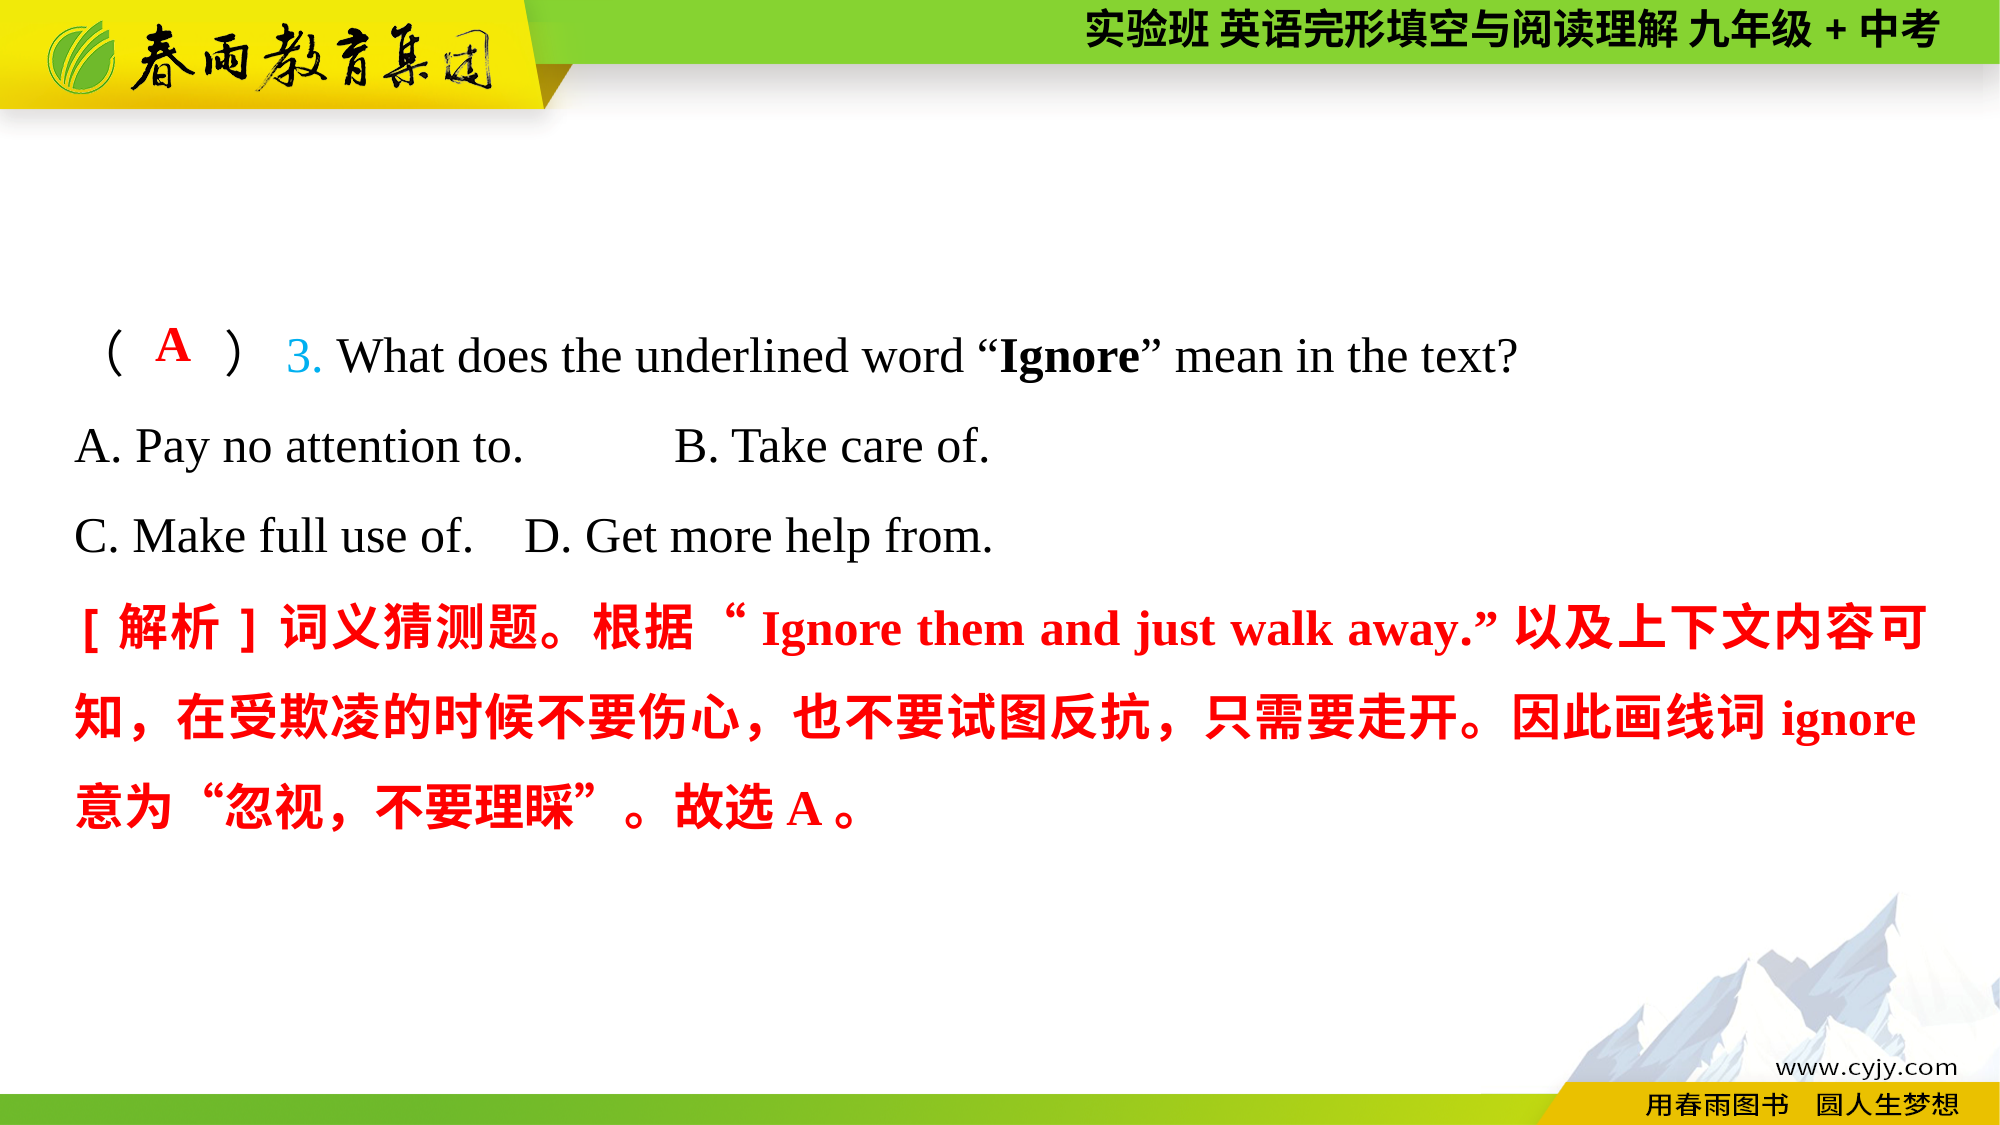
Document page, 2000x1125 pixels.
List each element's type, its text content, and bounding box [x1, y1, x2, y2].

picture [0, 0, 2000, 1125]
text_box A [140, 303, 206, 379]
text_box [解析]词义猜测题。根据“Ignore them and just walk away.”以及上下文内容可知，在受欺凌的时候不要伤心，也不要试图反抗，只需要走开。因此画线词ignore意为“忽视，不要理睬”。故选A。 [59, 573, 1944, 843]
list （ ）3. What does the underlined word “Ignore” mean in the text? A. Pay no attention to. B. Take care of. C. Make full use of. D. Get more help from. [59, 285, 1944, 573]
